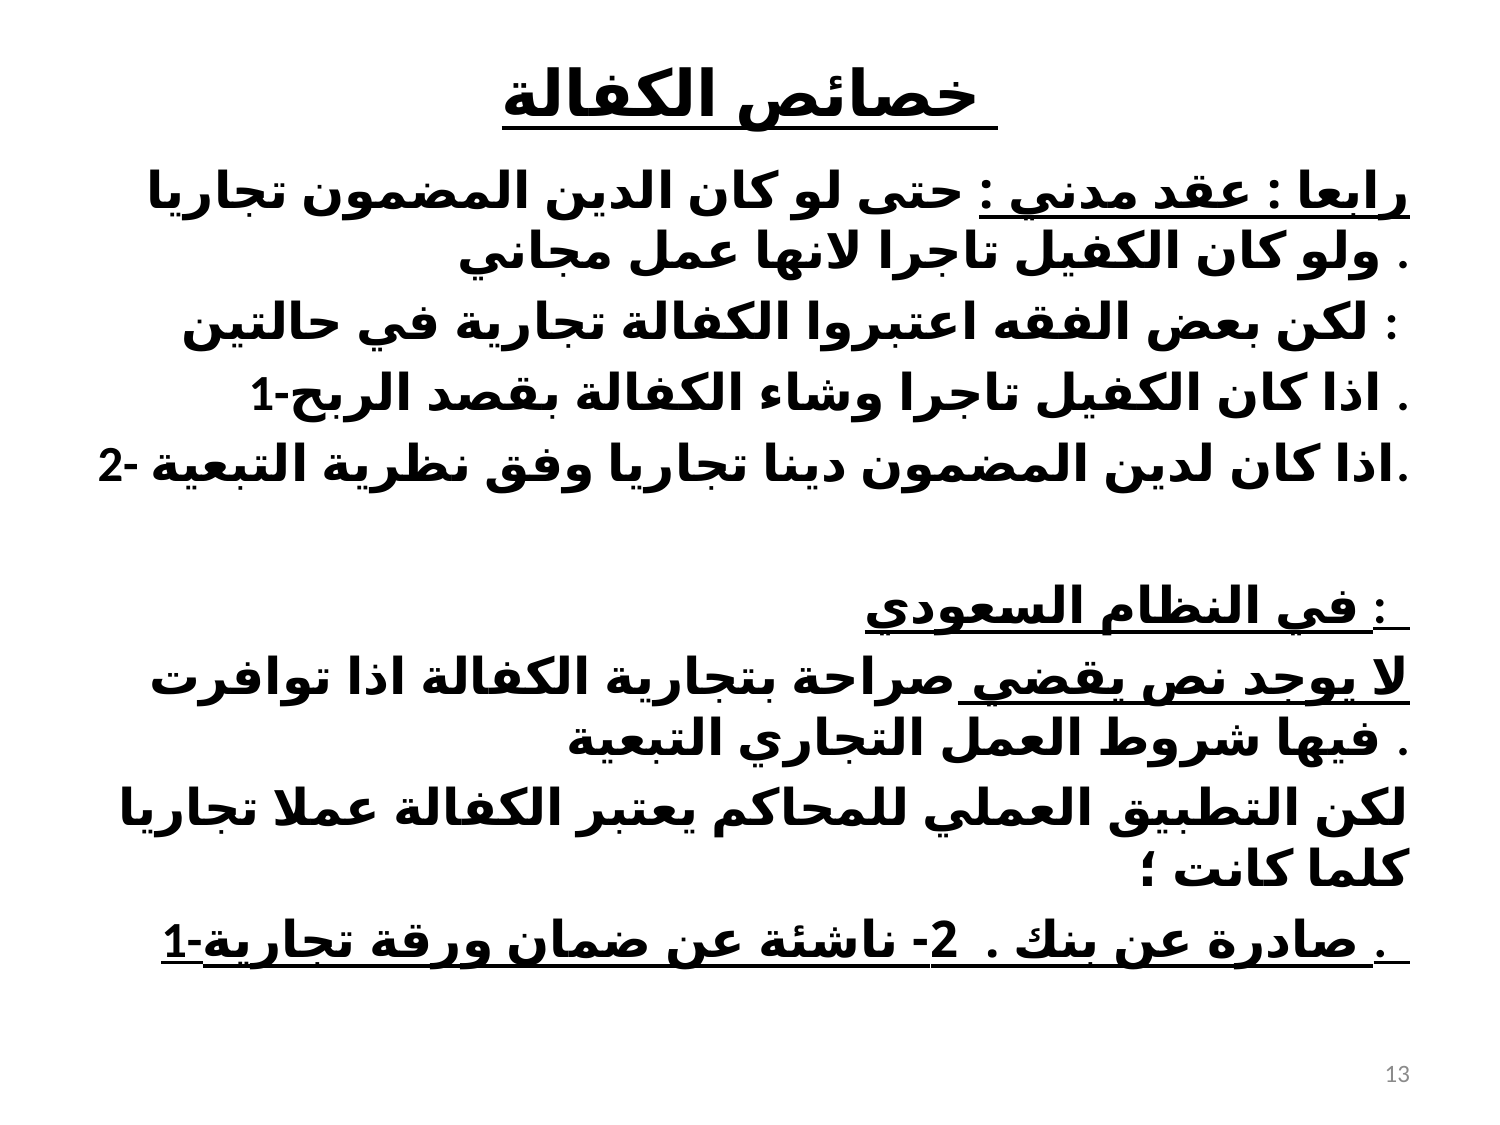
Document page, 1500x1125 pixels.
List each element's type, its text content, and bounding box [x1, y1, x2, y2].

list رابعا : عقد مدني : حتى لو كان الدين المضمون تجاريا ولو كان الكفيل تاجرا لانها عمل مجاني . لكن بعض الفقه اعتبروا الكفالة تجارية في حالتين : 1-اذا كان الكفيل تاجرا وشاء الكفالة بقصد الربح . 2- اذا كان لدين المضمون دينا تجاريا وفق نظرية التبعية. في النظام السعودي : لا يوجد نص يقضي صراحة بتجارية الكفالة اذا توافرت فيها شروط العمل التجاري التبعية . لكن التطبيق العملي للمحاكم يعتبر الكفالة عملا تجاريا كلما كانت ؛ 1-صادرة عن بنك . 2- ناشئة عن ضمان ورقة تجارية . [75, 149, 1425, 1005]
slide_number 13 [1074, 1042, 1425, 1103]
title خصائص الكفالة [75, 45, 1425, 138]
